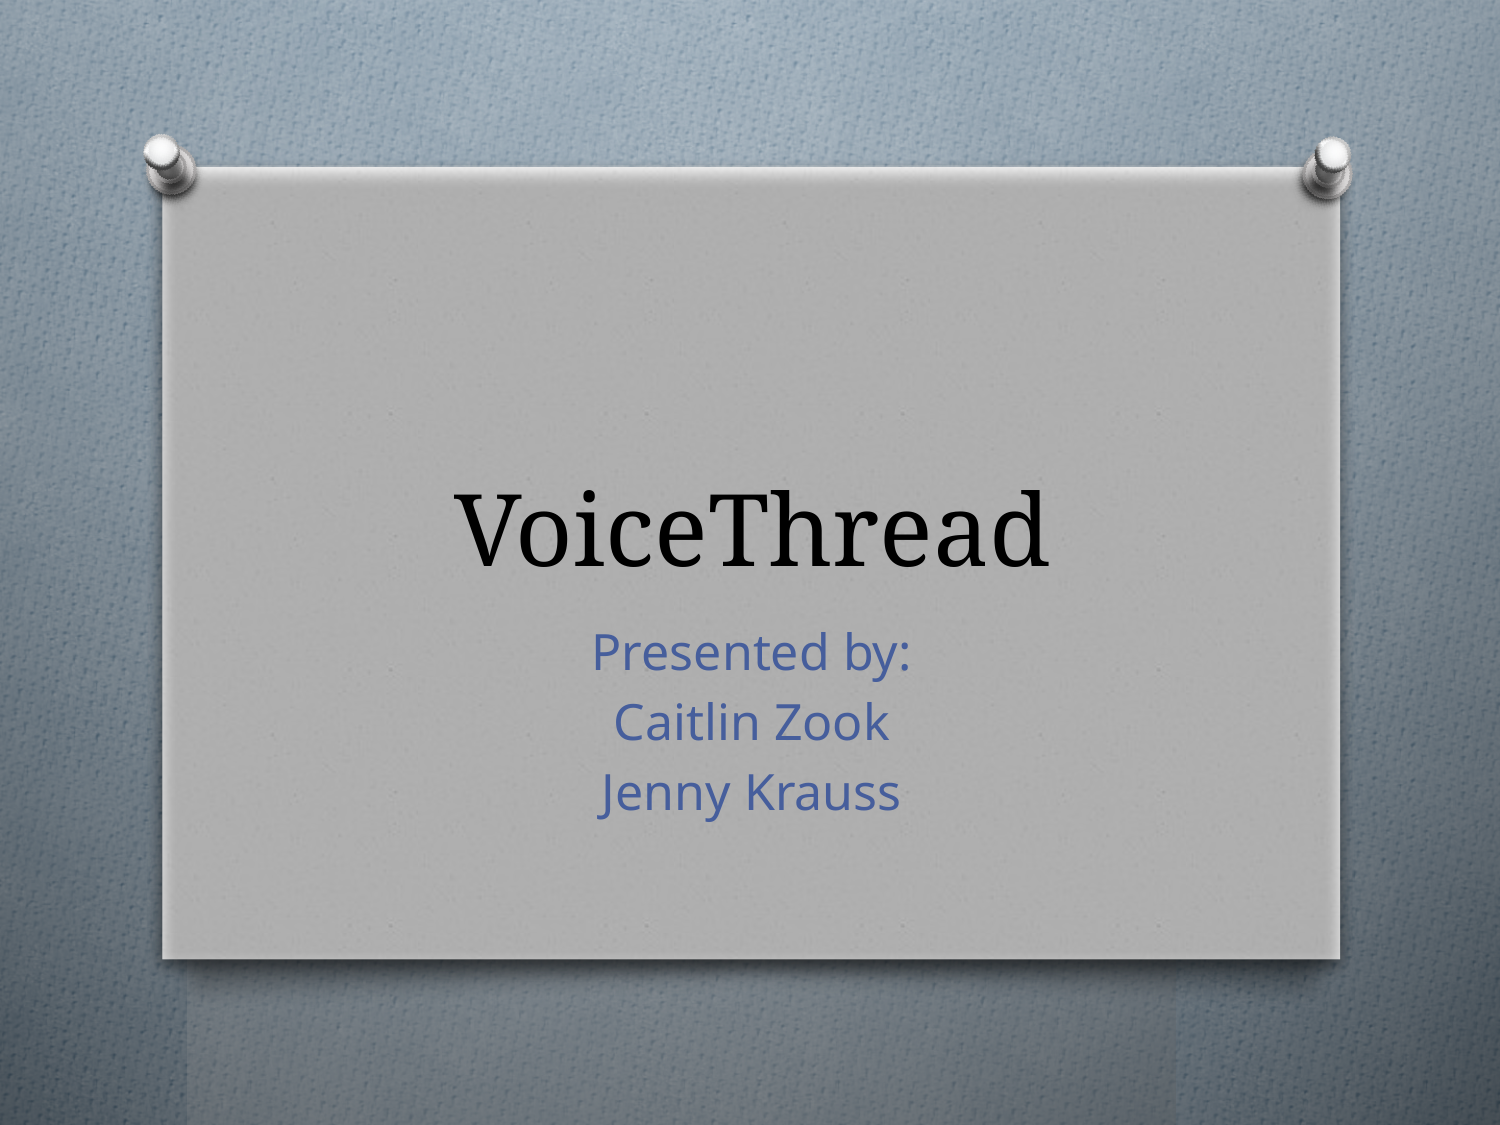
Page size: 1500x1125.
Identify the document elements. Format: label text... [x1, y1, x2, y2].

picture [1274, 109, 1396, 230]
picture [112, 100, 235, 224]
title VoiceThread [283, 294, 1223, 595]
subtitle Presented by: Caitlin Zook Jenny Krauss [283, 612, 1221, 863]
